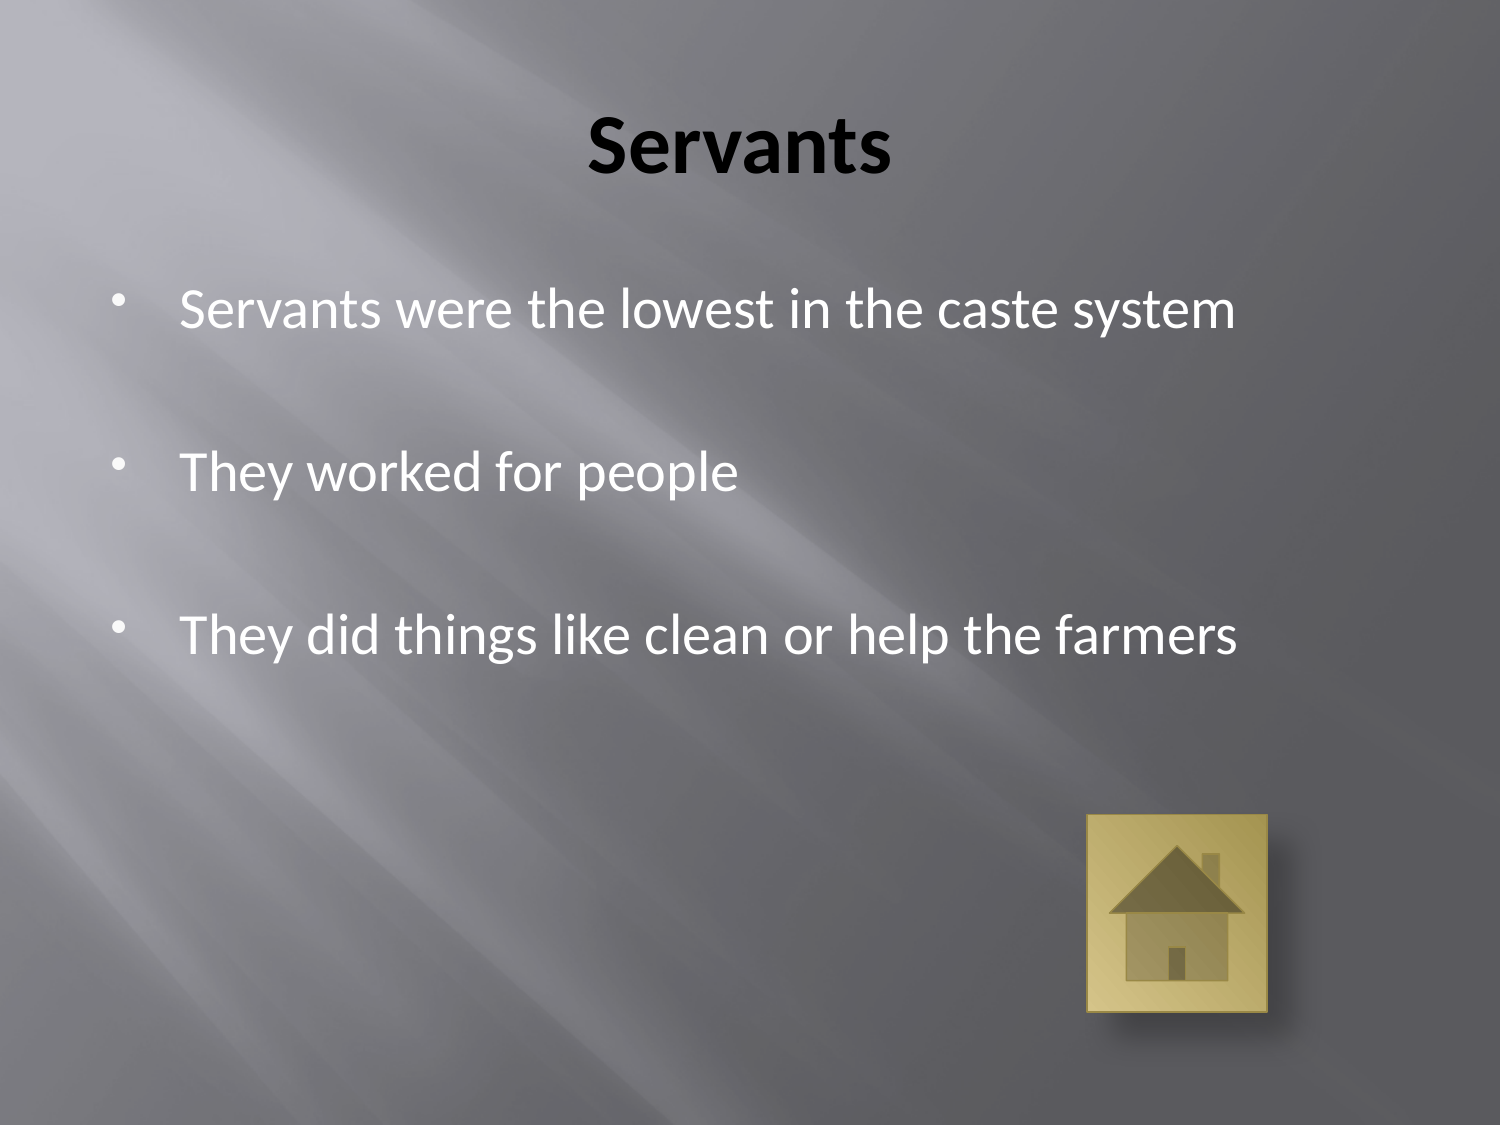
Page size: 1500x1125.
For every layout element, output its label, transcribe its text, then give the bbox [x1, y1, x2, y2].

title Servants [75, 45, 1425, 233]
text_box [1086, 814, 1268, 1013]
list Servants were the lowest in the caste system They worked for people They did things like clean or help the farmers [75, 262, 1425, 1035]
